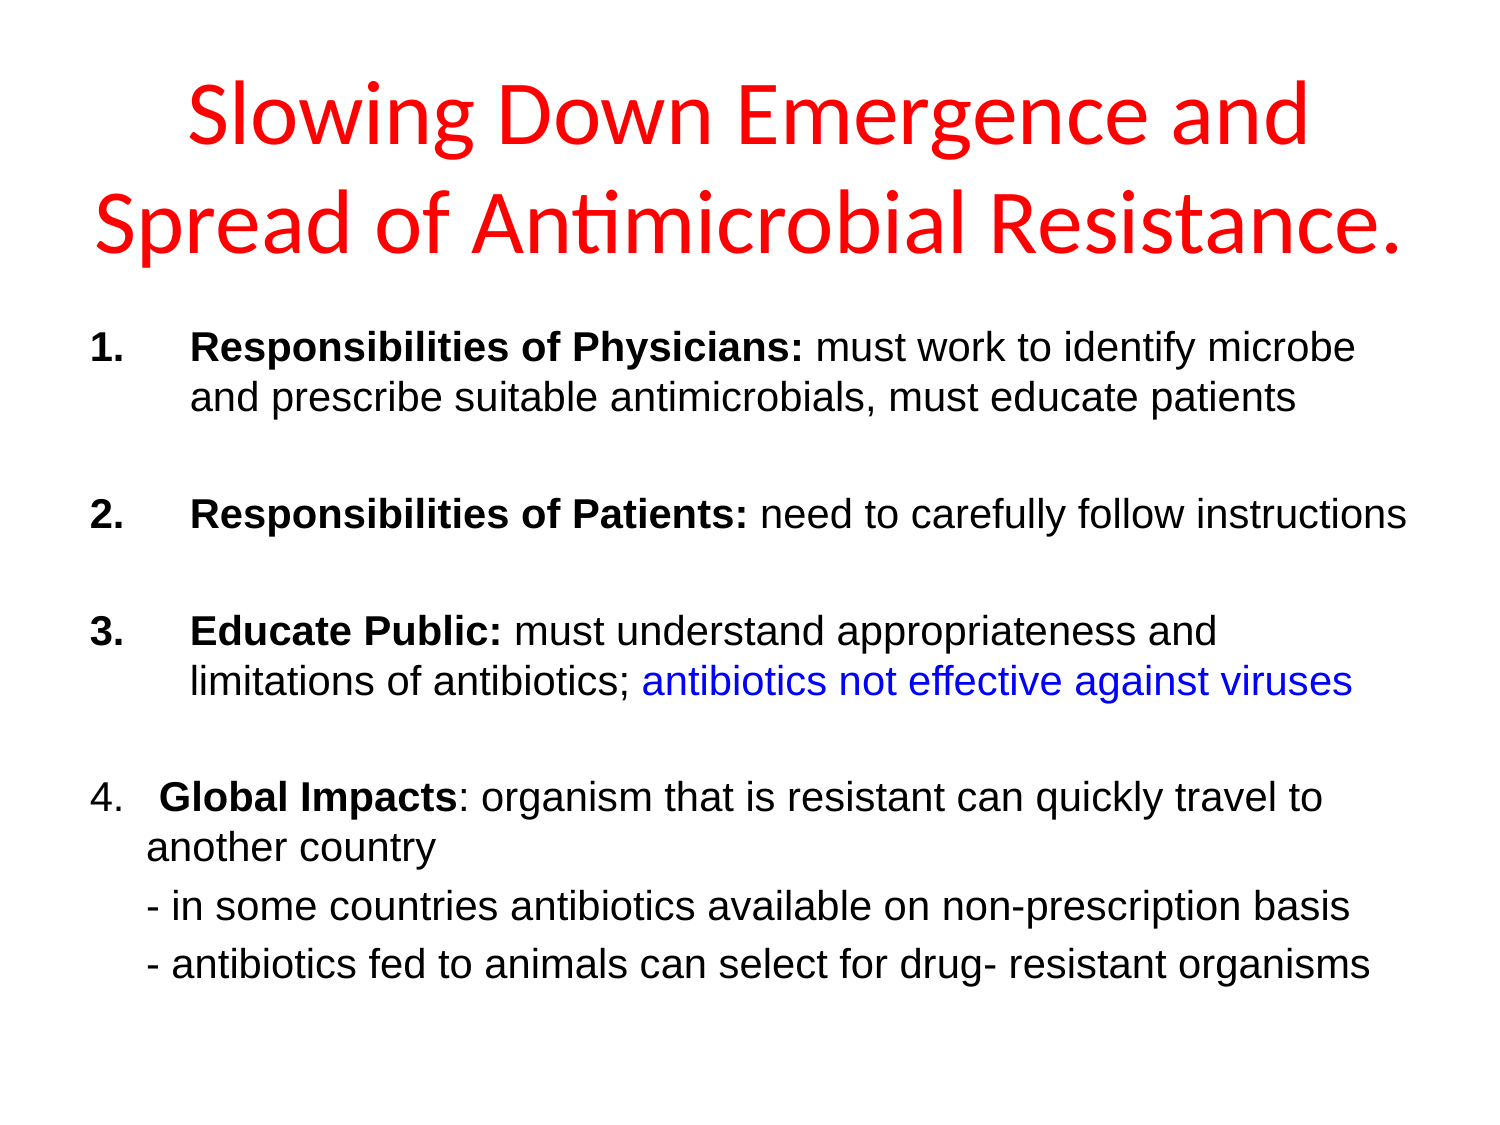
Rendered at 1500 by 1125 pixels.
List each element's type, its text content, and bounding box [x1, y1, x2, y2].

list Responsibilities of Physicians: must work to identify microbe and prescribe suitable antimicrobials, must educate patients Responsibilities of Patients: need to carefully follow instructions Educate Public: must understand appropriateness and limitations of antibiotics; antibiotics not effective against viruses 4. Global Impacts: organism that is resistant can quickly travel to another country - in some countries antibiotics available on non-prescription basis - antibiotics fed to animals can select for drug- resistant organisms [75, 312, 1425, 1088]
title Slowing Down Emergence and Spread of Antimicrobial Resistance. [75, 45, 1425, 300]
